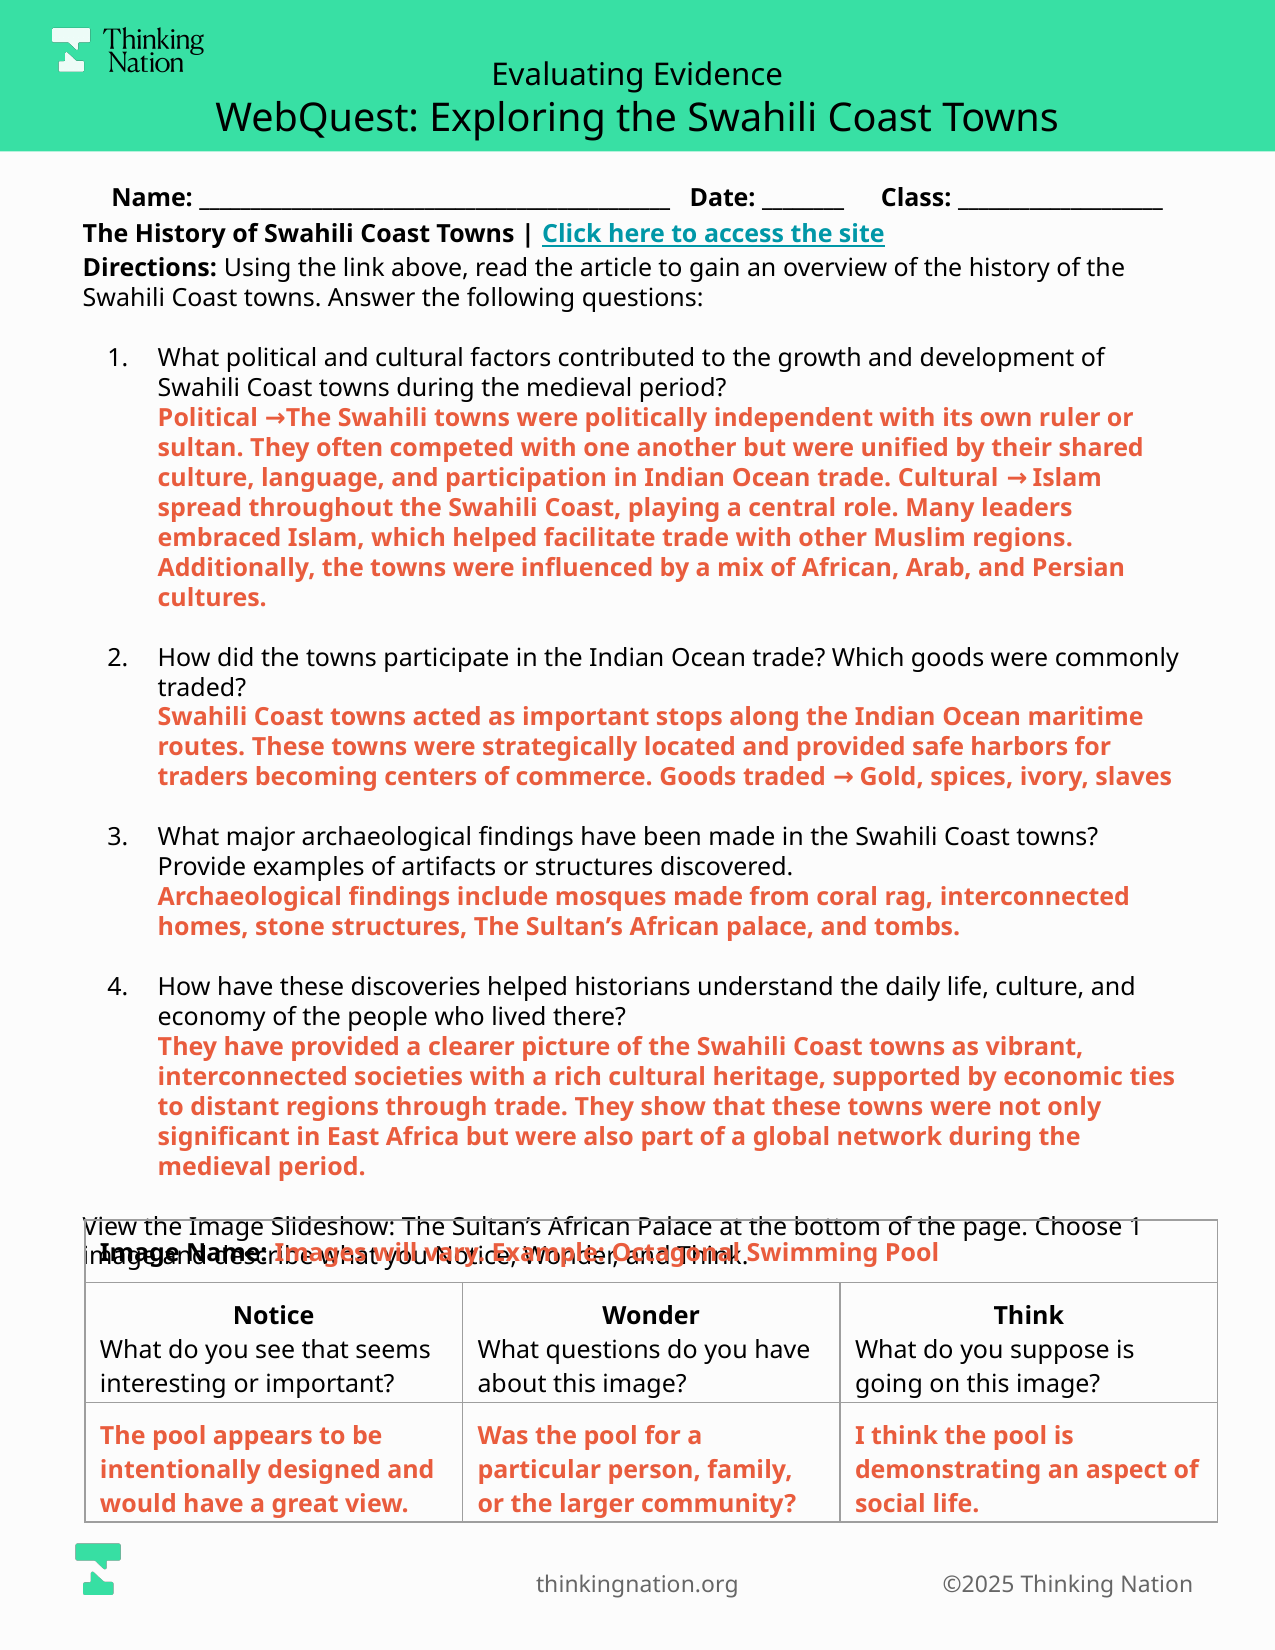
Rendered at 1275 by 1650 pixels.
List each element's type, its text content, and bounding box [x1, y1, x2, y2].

table_cell I think the pool is demonstrating an aspect of social life. [841, 1403, 1217, 1521]
table_cell Wonder What questions do you have about this image? [463, 1283, 839, 1402]
text_box Name: ______________________________________________ Date: ________ Class: ____________________ [35, 166, 1239, 227]
text_box thinkingnation.org [486, 1553, 789, 1605]
text_box ©2025 Thinking Nation [907, 1553, 1210, 1605]
table_cell The pool appears to be intentionally designed and would have a great view. [86, 1403, 462, 1521]
text_box Evaluating Evidence WebQuest: Exploring the Swahili Coast Towns [0, 0, 1275, 152]
table_cell Think What do you suppose is going on this image? [841, 1283, 1217, 1402]
picture [62, 1533, 134, 1605]
table_cell Notice What do you see that seems interesting or important? [86, 1283, 462, 1402]
text_box The History of Swahili Coast Towns | Click here to access the site Directions: Using the link above, read the article to gain an overview of the history of the Swahili Coast towns. Answer the following questions: What political and cultural factors contributed to the growth and development of Swahili Coast towns during the medieval period? Political →The Swahili towns were politically independent with its own ruler or sultan. They often competed with one another but were unified by their shared culture, language, and participation in Indian Ocean trade. Cultural → Islam spread throughout the Swahili Coast, playing a central role. Many leaders embraced Islam, which helped facilitate trade with other Muslim regions. Additionally, the towns were influenced by a mix of African, Arab, and Persian cultures. How did the towns participate in the Indian Ocean trade? Which goods were commonly traded? Swahili Coast towns acted as important stops along the Indian Ocean maritime routes. These towns were strategically located and provided safe harbors for traders becoming centers of commerce. Goods traded → Gold, spices, ivory, slaves What major archaeological findings have been made in the Swahili Coast towns? Provide examples of artifacts or structures discovered. Archaeological findings include mosques made from coral rag, interconnected homes, stone structures, The Sultan’s African palace, and tombs. How have these discoveries helped historians understand the daily life, culture, and economy of the people who lived there? They have provided a clearer picture of the Swahili Coast towns as vibrant, interconnected societies with a rich cultural heritage, supported by economic ties to distant regions through trade. They show that these towns were not only significant in East Africa but were also part of a global network during the medieval period. View the Image Slideshow: The Sultan’s African Palace at the bottom of the page. Choose 1 image and describe what you Notice, Wonder, and Think. [67, 227, 1208, 1285]
table_cell Was the pool for a particular person, family, or the larger community? [463, 1403, 839, 1521]
table_header Image Name: Images will vary. Example: Octagonal Swimming Pool [86, 1221, 1217, 1282]
picture [35, 13, 210, 87]
